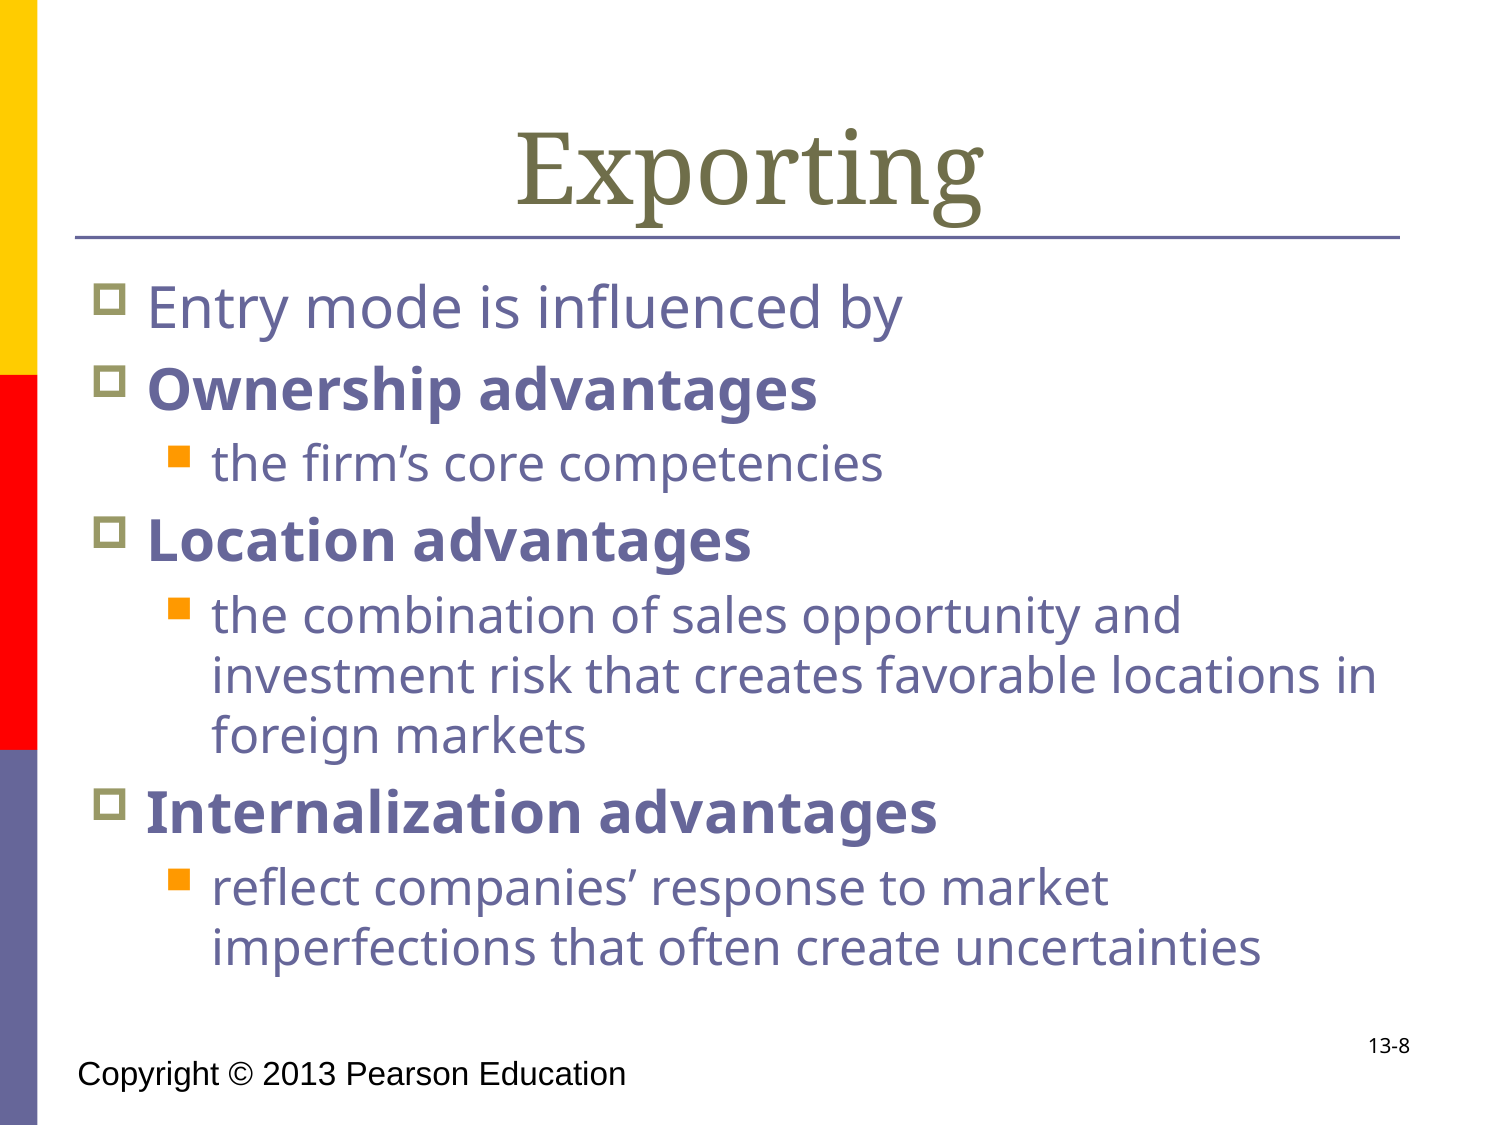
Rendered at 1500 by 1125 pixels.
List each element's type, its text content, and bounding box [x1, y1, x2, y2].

slide_number 13-8 [1074, 1025, 1425, 1100]
title Exporting [75, 45, 1425, 233]
list Entry mode is influenced by Ownership advantages the firm’s core competencies Location advantages the combination of sales opportunity and investment risk that creates favorable locations in foreign markets Internalization advantages reflect companies’ response to market imperfections that often create uncertainties [75, 262, 1425, 1006]
